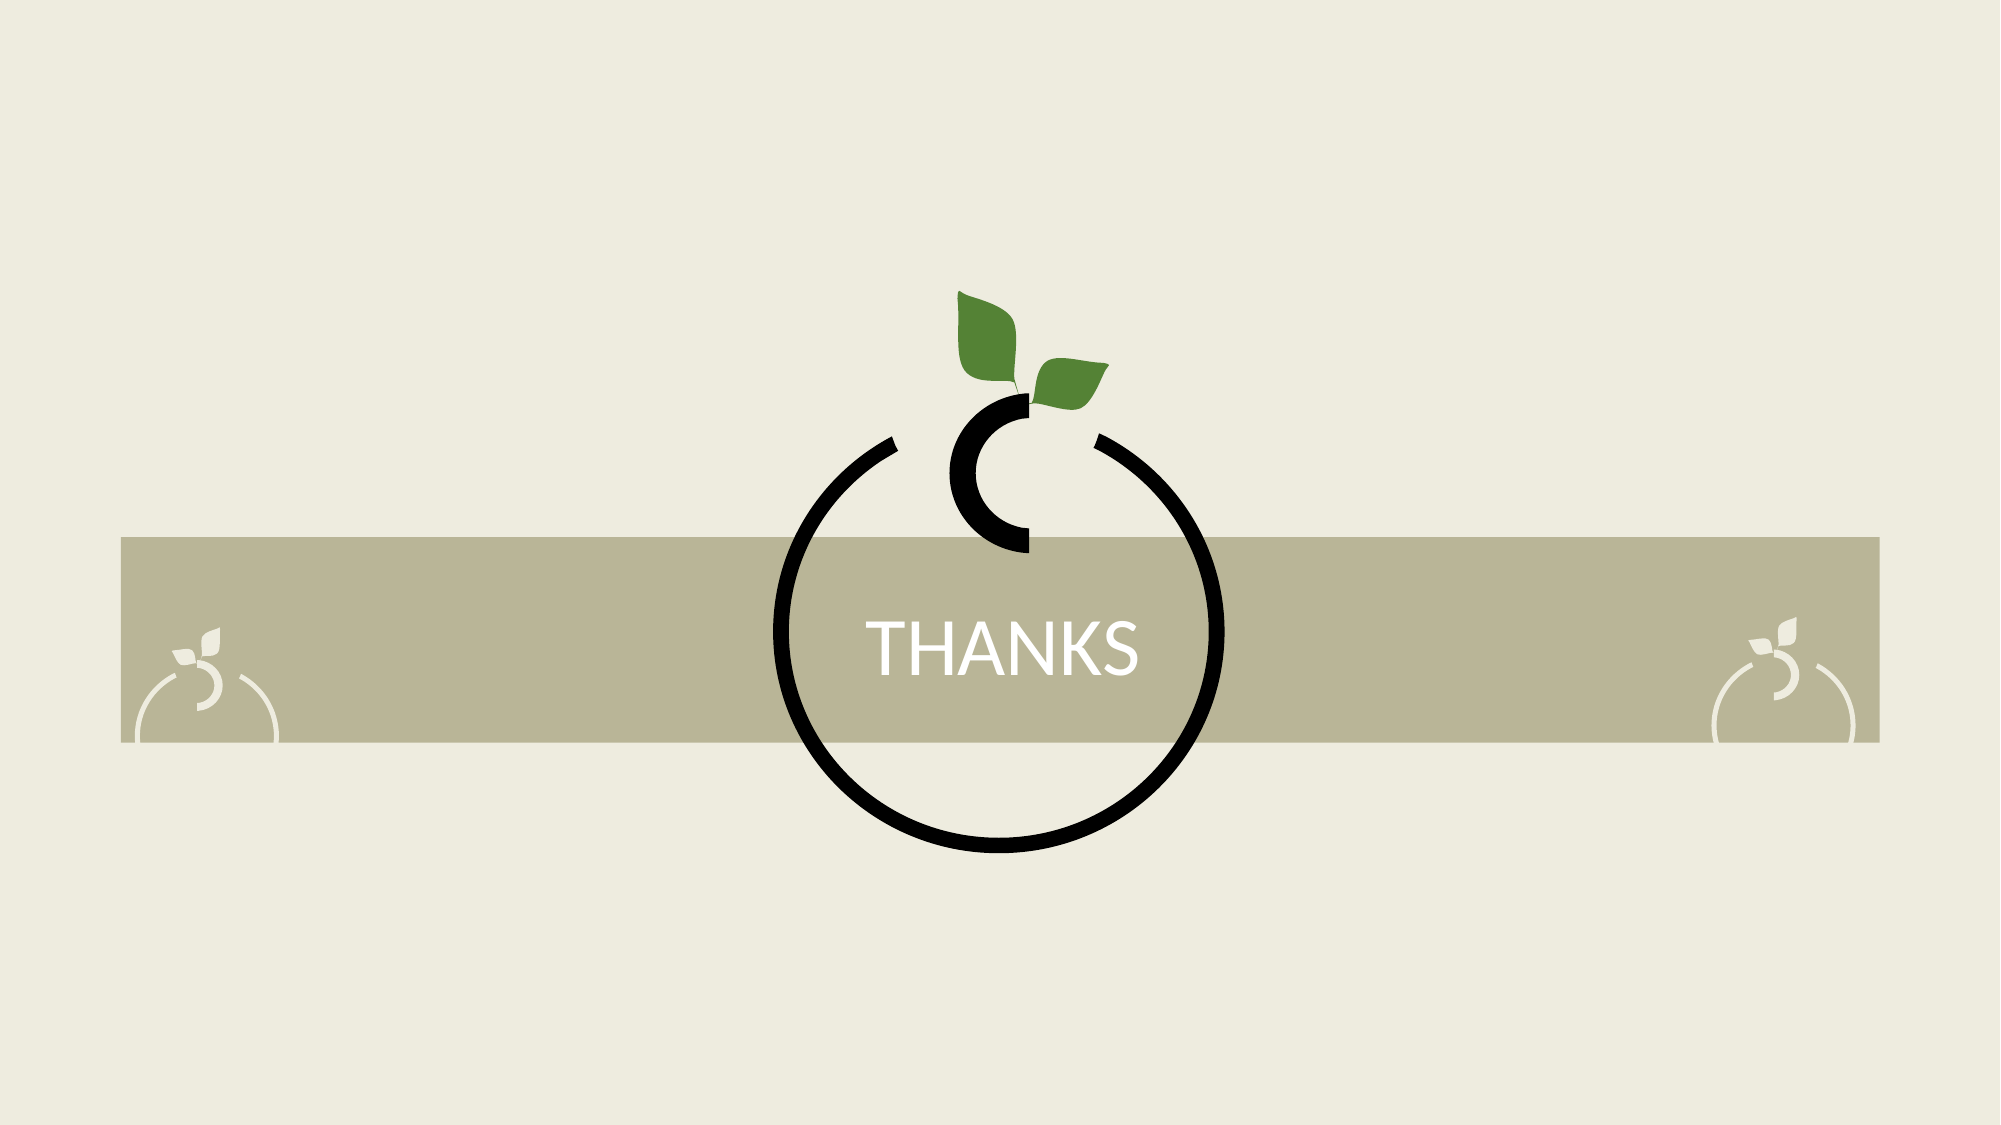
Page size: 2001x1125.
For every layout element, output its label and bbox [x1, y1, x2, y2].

text_box [120, 536, 773, 744]
text_box [1711, 616, 1856, 796]
text_box [773, 290, 1225, 854]
text_box [134, 627, 279, 807]
text_box [1225, 536, 1881, 744]
